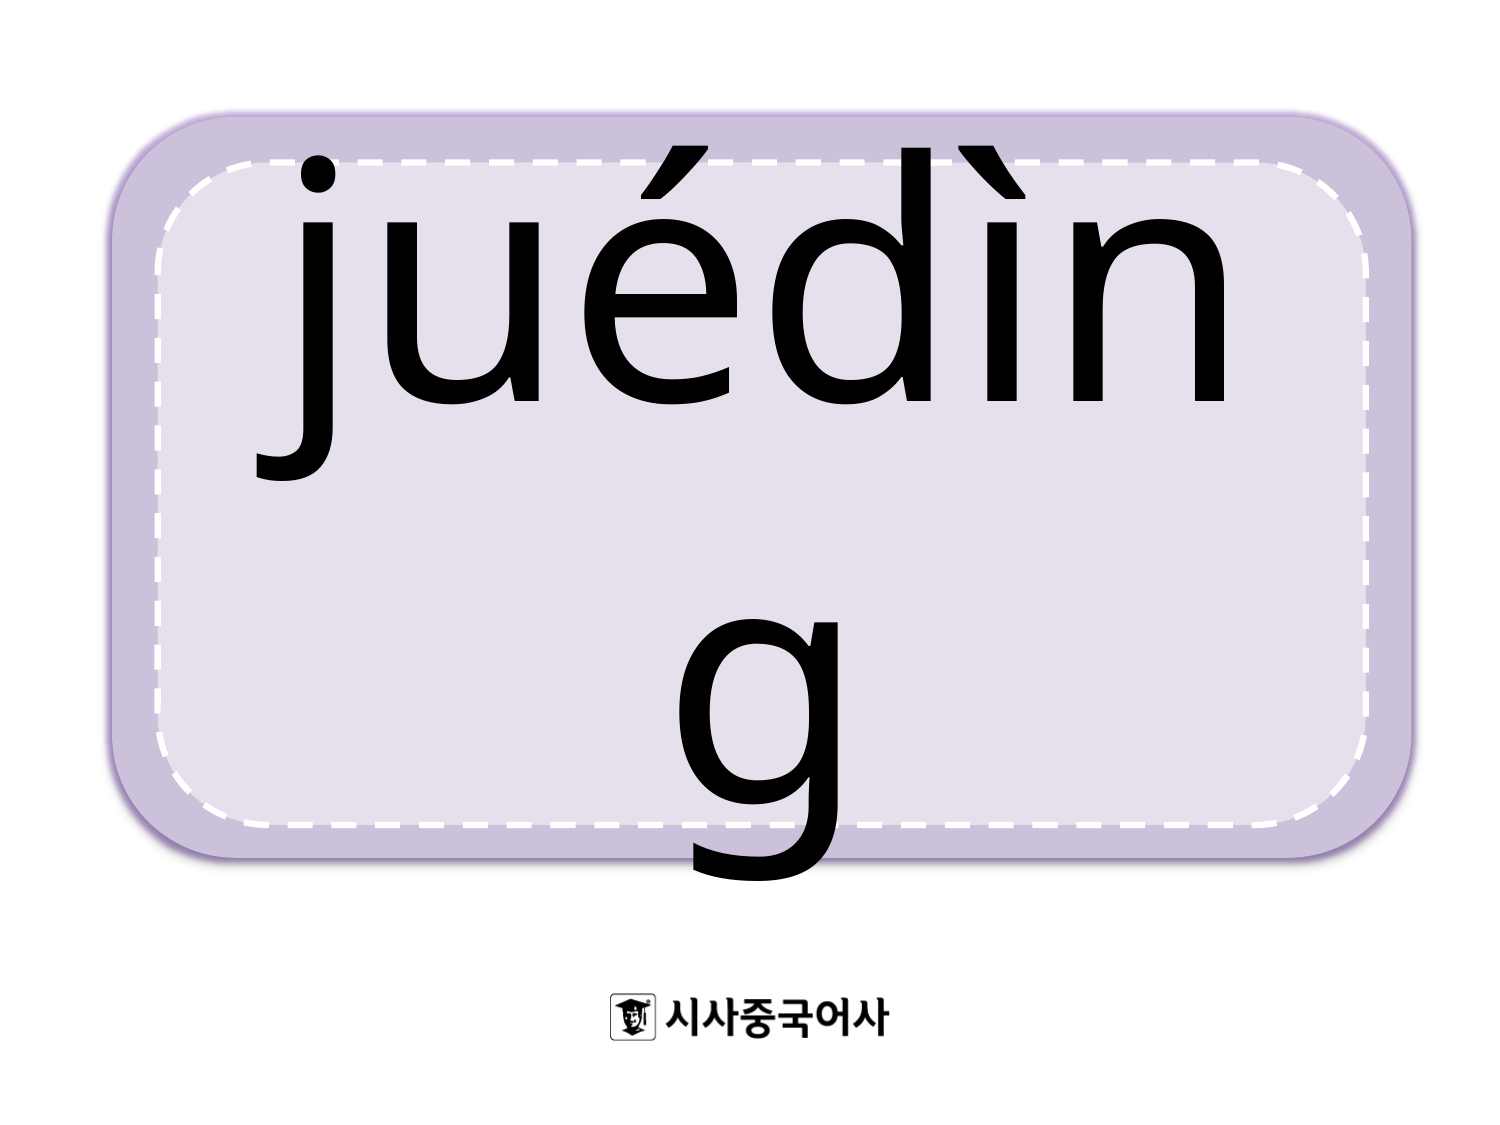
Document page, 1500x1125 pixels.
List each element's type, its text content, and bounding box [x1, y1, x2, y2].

picture [602, 987, 898, 1047]
text_box juédìng [159, 137, 1368, 800]
